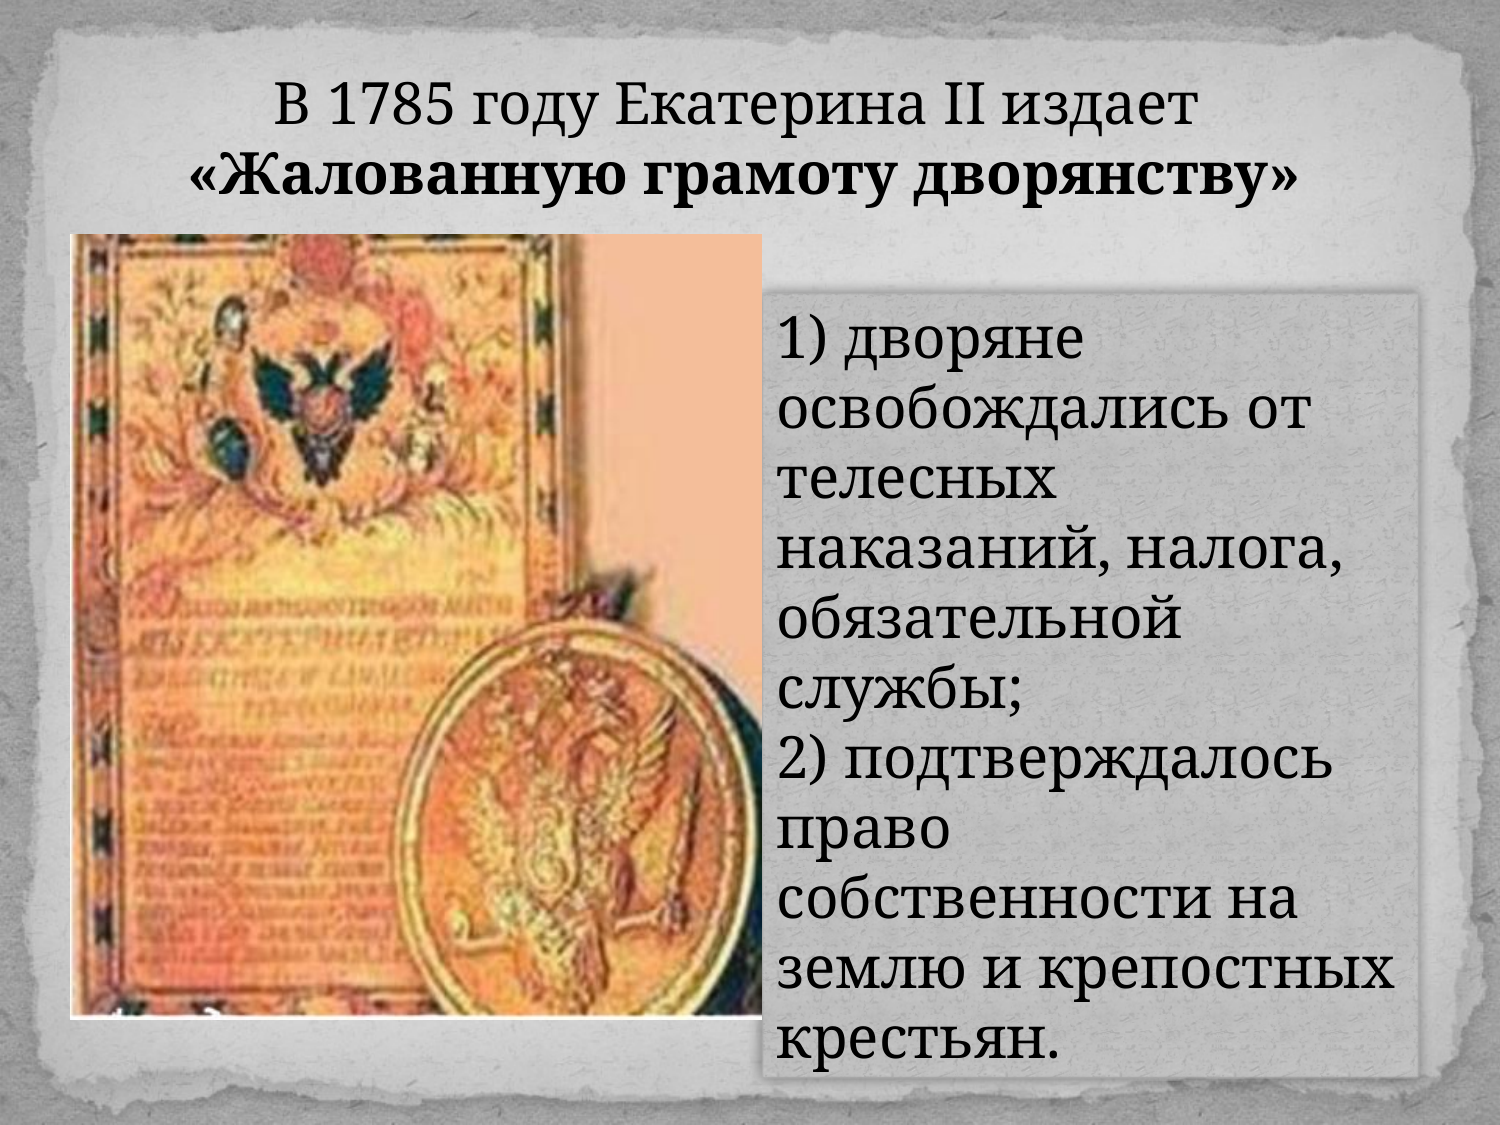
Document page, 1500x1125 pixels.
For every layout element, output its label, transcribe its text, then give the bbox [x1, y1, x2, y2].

picture [70, 234, 762, 1020]
text_box В 1785 году Екатерина II издает «Жалованную грамоту дворянству» [58, 58, 1430, 214]
text_box 1) дворяне освобождались от телесных наказаний, налога, обязательной службы; 2) подтверждалось право собственности на землю и крепостных крестьян. [764, 295, 1417, 1076]
